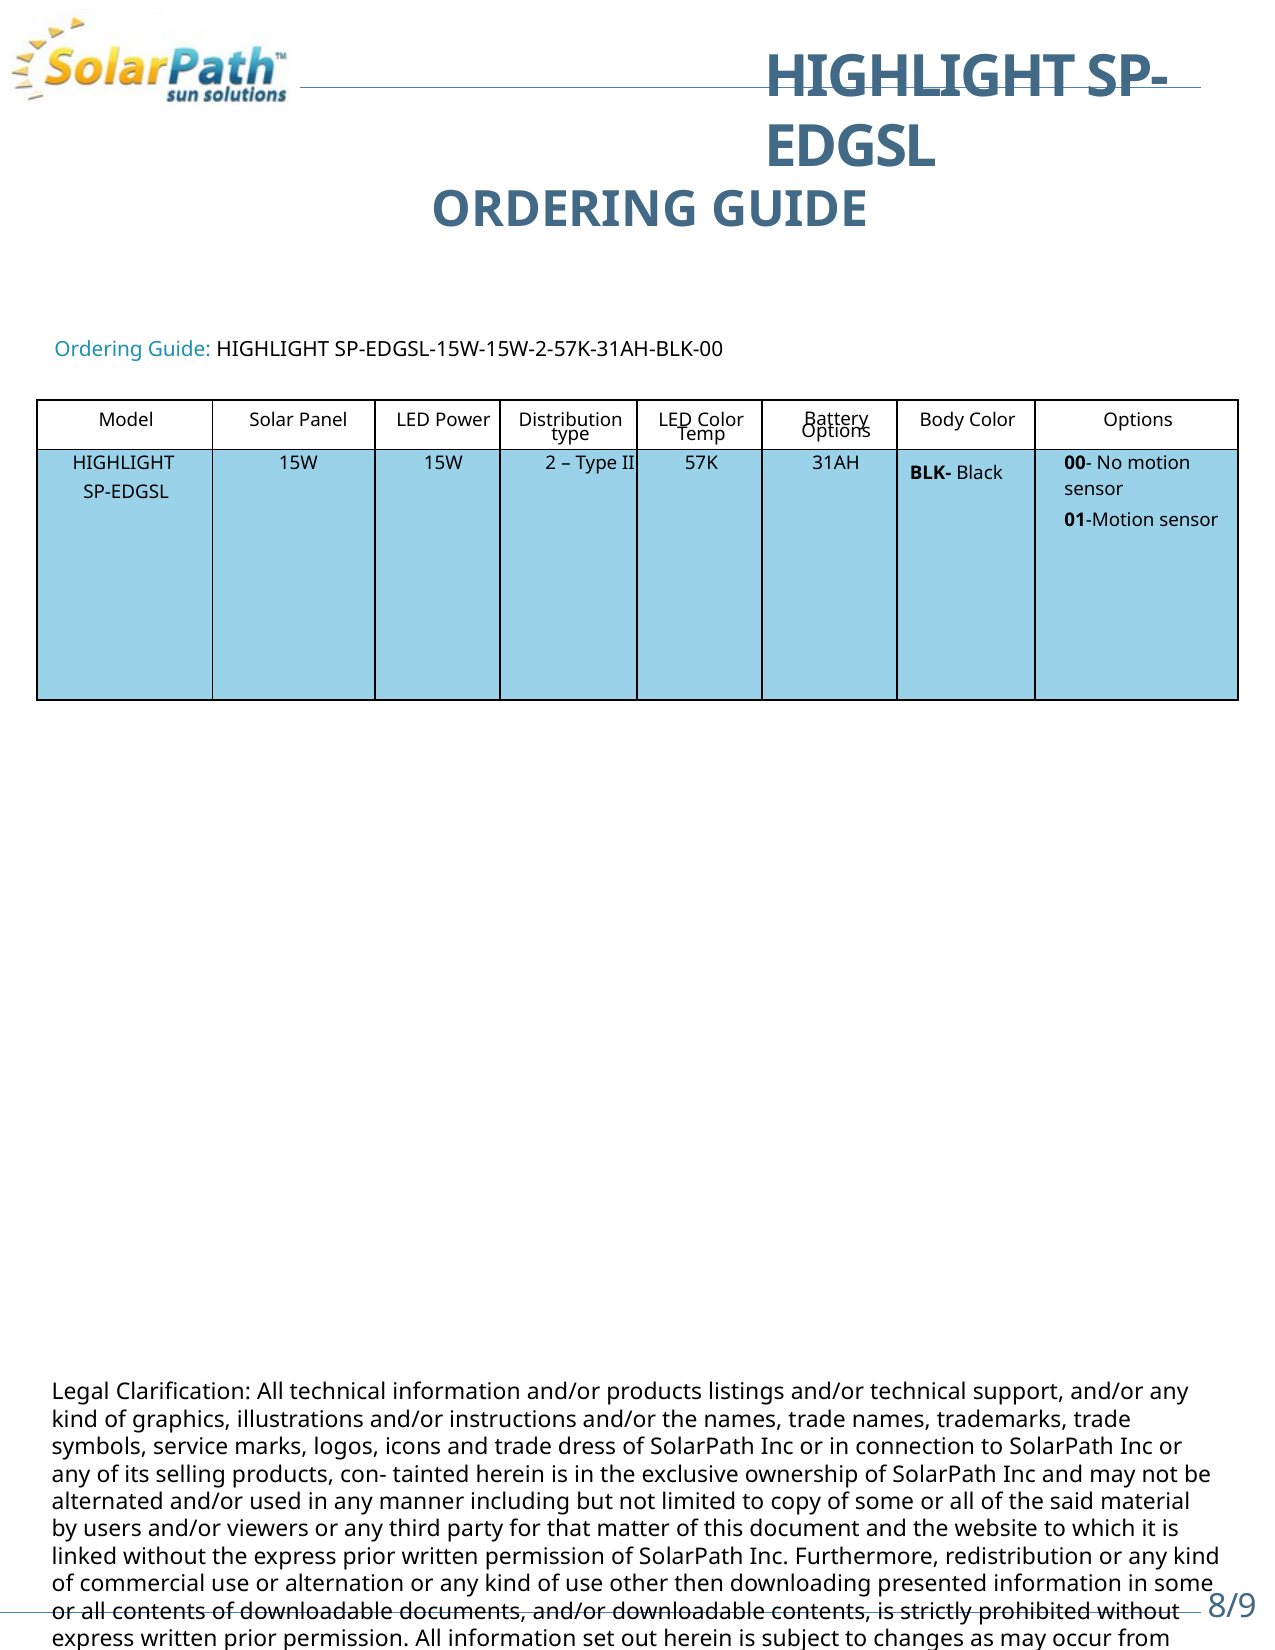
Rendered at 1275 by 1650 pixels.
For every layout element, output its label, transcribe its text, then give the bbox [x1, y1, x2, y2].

table_cell BLK- Black [898, 450, 1034, 699]
table_header Model [38, 401, 212, 449]
table_header Solar Panel [213, 401, 374, 449]
table_header Distribution type [501, 401, 636, 449]
table_header LED Power [376, 401, 499, 449]
picture [11, 9, 291, 107]
text_box Ordering Guide: HIGHLIGHT SP-EDGSL-15W-15W-2-57K-31AH-BLK-00 [0, 328, 979, 369]
table_header Battery Options [763, 401, 896, 449]
text_box HIGHLIGHT SP-EDGSL [762, 35, 1275, 178]
table_header LED Color Temp [638, 401, 761, 449]
text_box 8/9 [1239, 1576, 1275, 1625]
table_cell 15W [376, 450, 499, 699]
table_header Body Color [898, 401, 1034, 449]
table_cell 15W [213, 450, 374, 699]
table_cell HIGHLIGHT SP-EDGSL [38, 450, 212, 699]
table_cell 57K [638, 450, 761, 699]
text_box Legal Clarification: All technical information and/or products listings and/or technical support, and/or any kind of graphics, illustrations and/or instructions and/or the names, trade names, trademarks, trade symbols, service marks, logos, icons and trade dress of SolarPath Inc or in connection to SolarPath Inc or any of its selling products, con- tainted herein is in the exclusive ownership of SolarPath Inc and may not be alternated and/or used in any manner including but not limited to copy of some or all of the said material by users and/or viewers or any third party for that matter of this document and the website to which it is linked without the express prior written permission of SolarPath Inc. Furthermore, redistribution or any kind of commercial use or alternation or any kind of use other then downloading presented information in some or all contents of downloadable documents, and/or downloadable contents, is strictly prohibited without express written prior permission. All information set out herein is subject to changes as may occur from time to time. SolarPath Inc is not responsible for, and cannot guarantee and shall not be held liable for any information or the accuracy of such in websites that it does not manage [36, 1369, 1239, 1650]
table_cell 31AH [763, 450, 896, 699]
table_header Options [1036, 401, 1237, 449]
text_box ORDERING GUIDE [239, 173, 1069, 237]
table_cell 00- No motion sensor 01-Motion sensor [1036, 450, 1237, 699]
table_cell 2 – Type II [501, 450, 636, 699]
